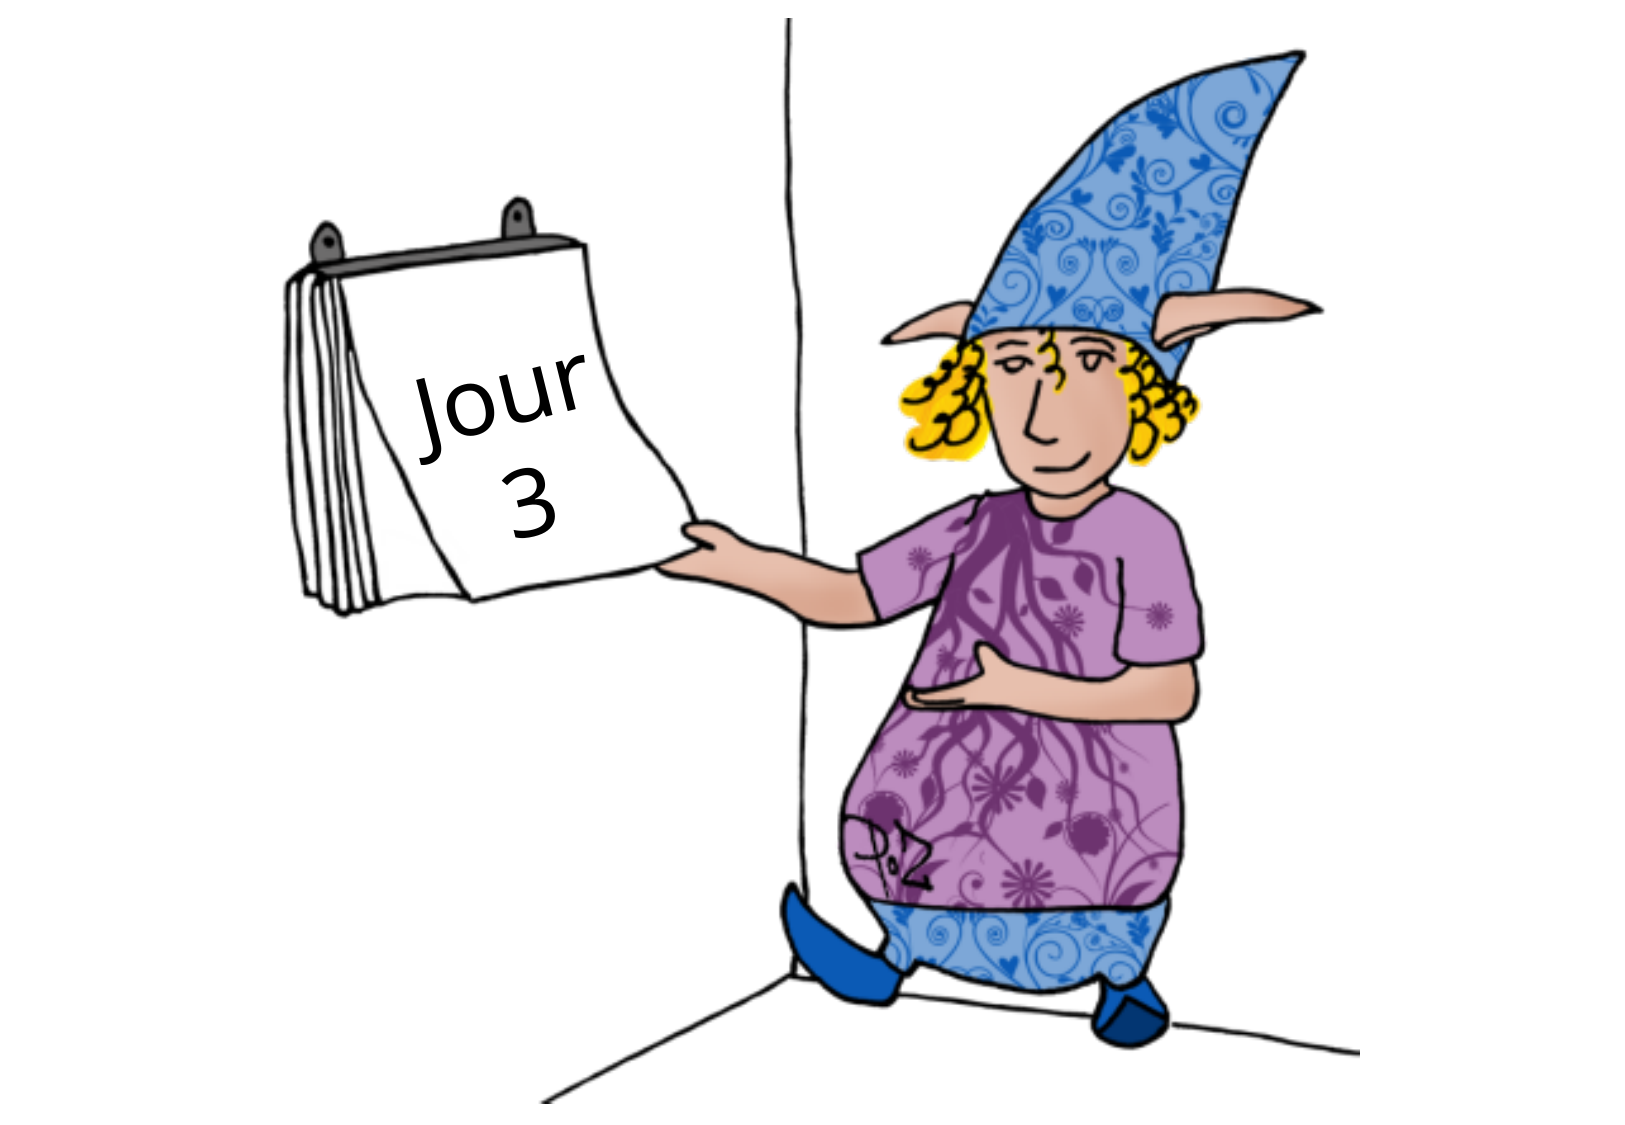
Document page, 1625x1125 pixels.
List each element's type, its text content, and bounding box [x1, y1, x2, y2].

text_box Jour 3 [339, 290, 693, 597]
picture [264, 18, 1360, 1104]
